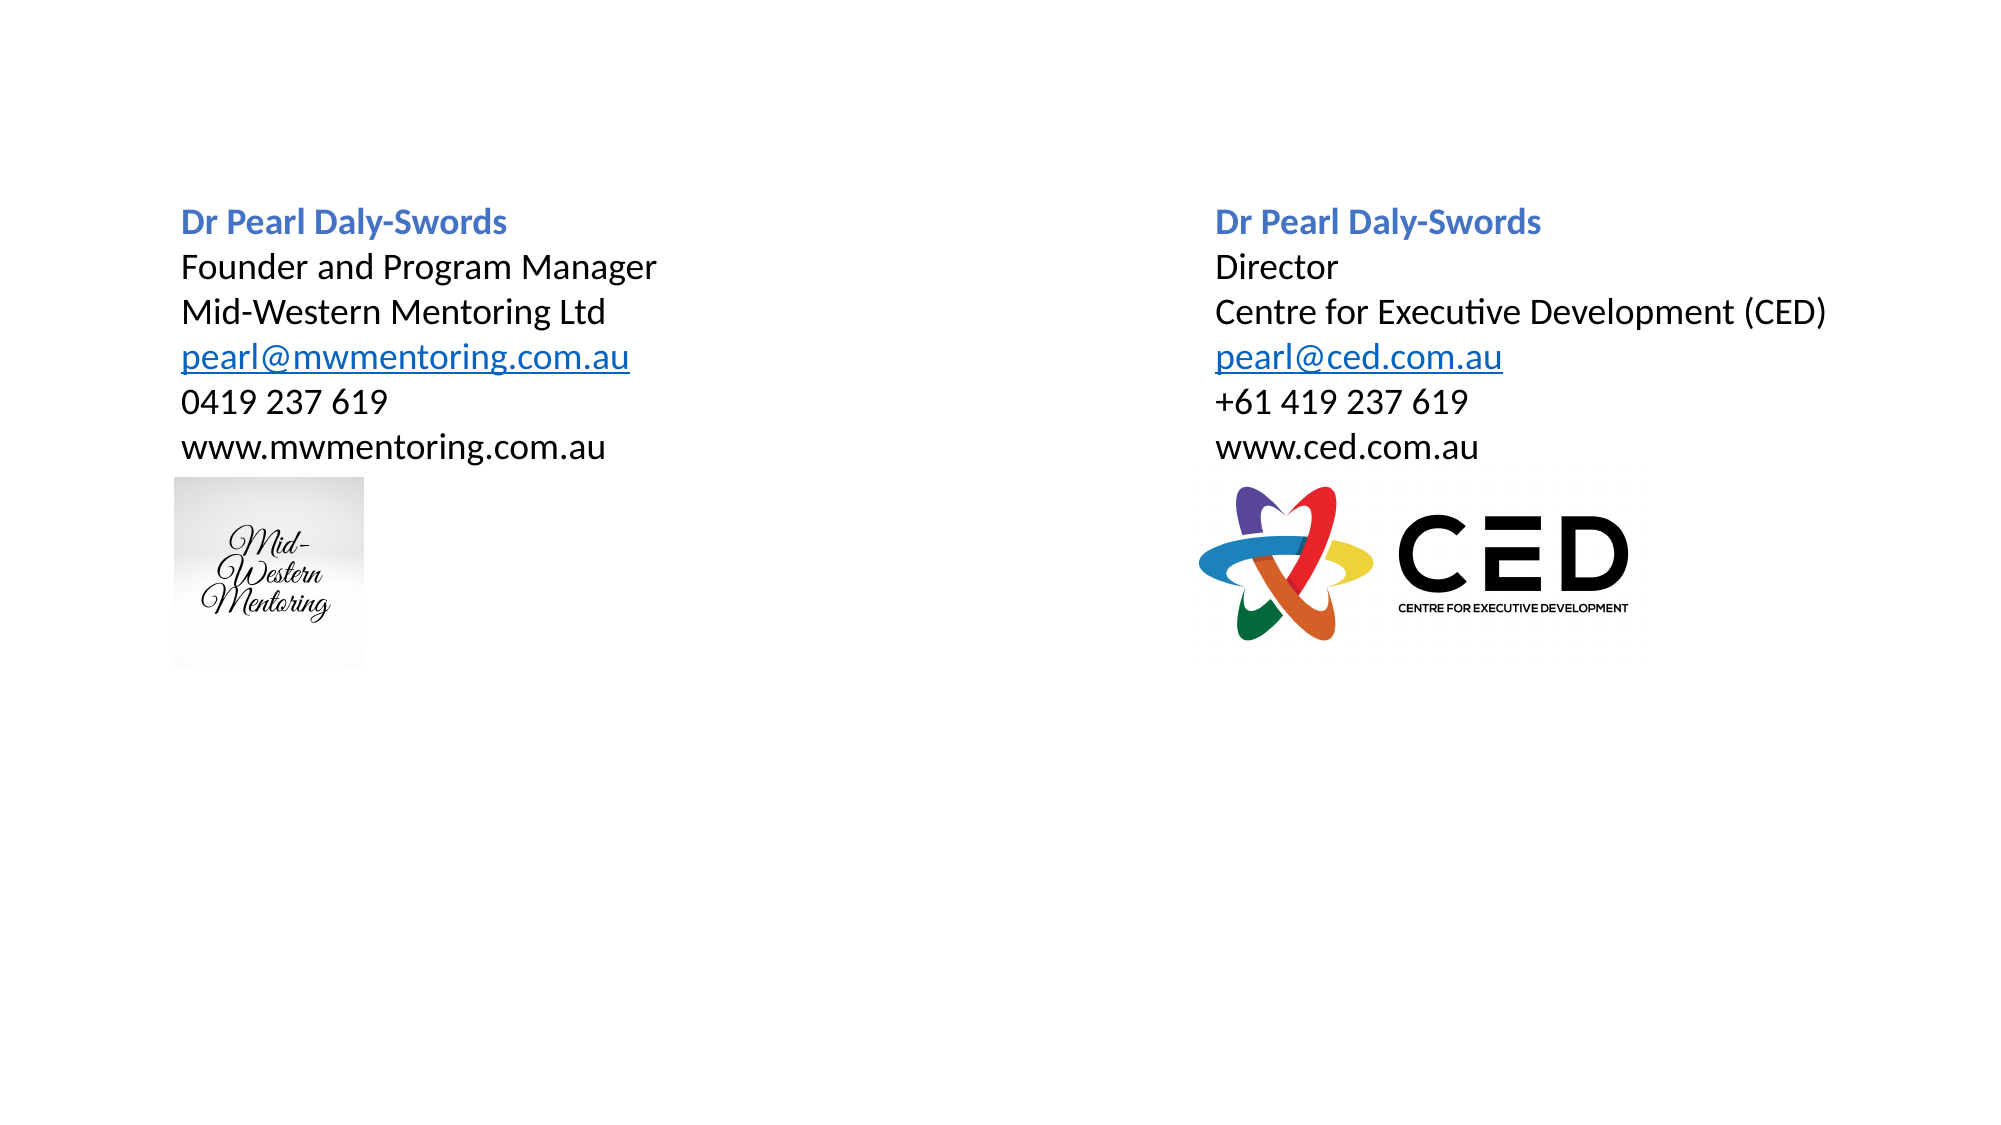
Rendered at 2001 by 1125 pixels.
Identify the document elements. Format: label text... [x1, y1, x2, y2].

picture [1185, 464, 1653, 667]
text_box Dr Pearl Daly-Swords Founder and Program Manager Mid-Western Mentoring Ltd pearl@mwmentoring.com.au 0419 237 619 www.mwmentoring.com.au [166, 189, 673, 475]
text_box Dr Pearl Daly-Swords Director Centre for Executive Development (CED) pearl@ced.com.au +61 419 237 619 www.ced.com.au [1200, 189, 1843, 475]
picture [174, 477, 364, 667]
